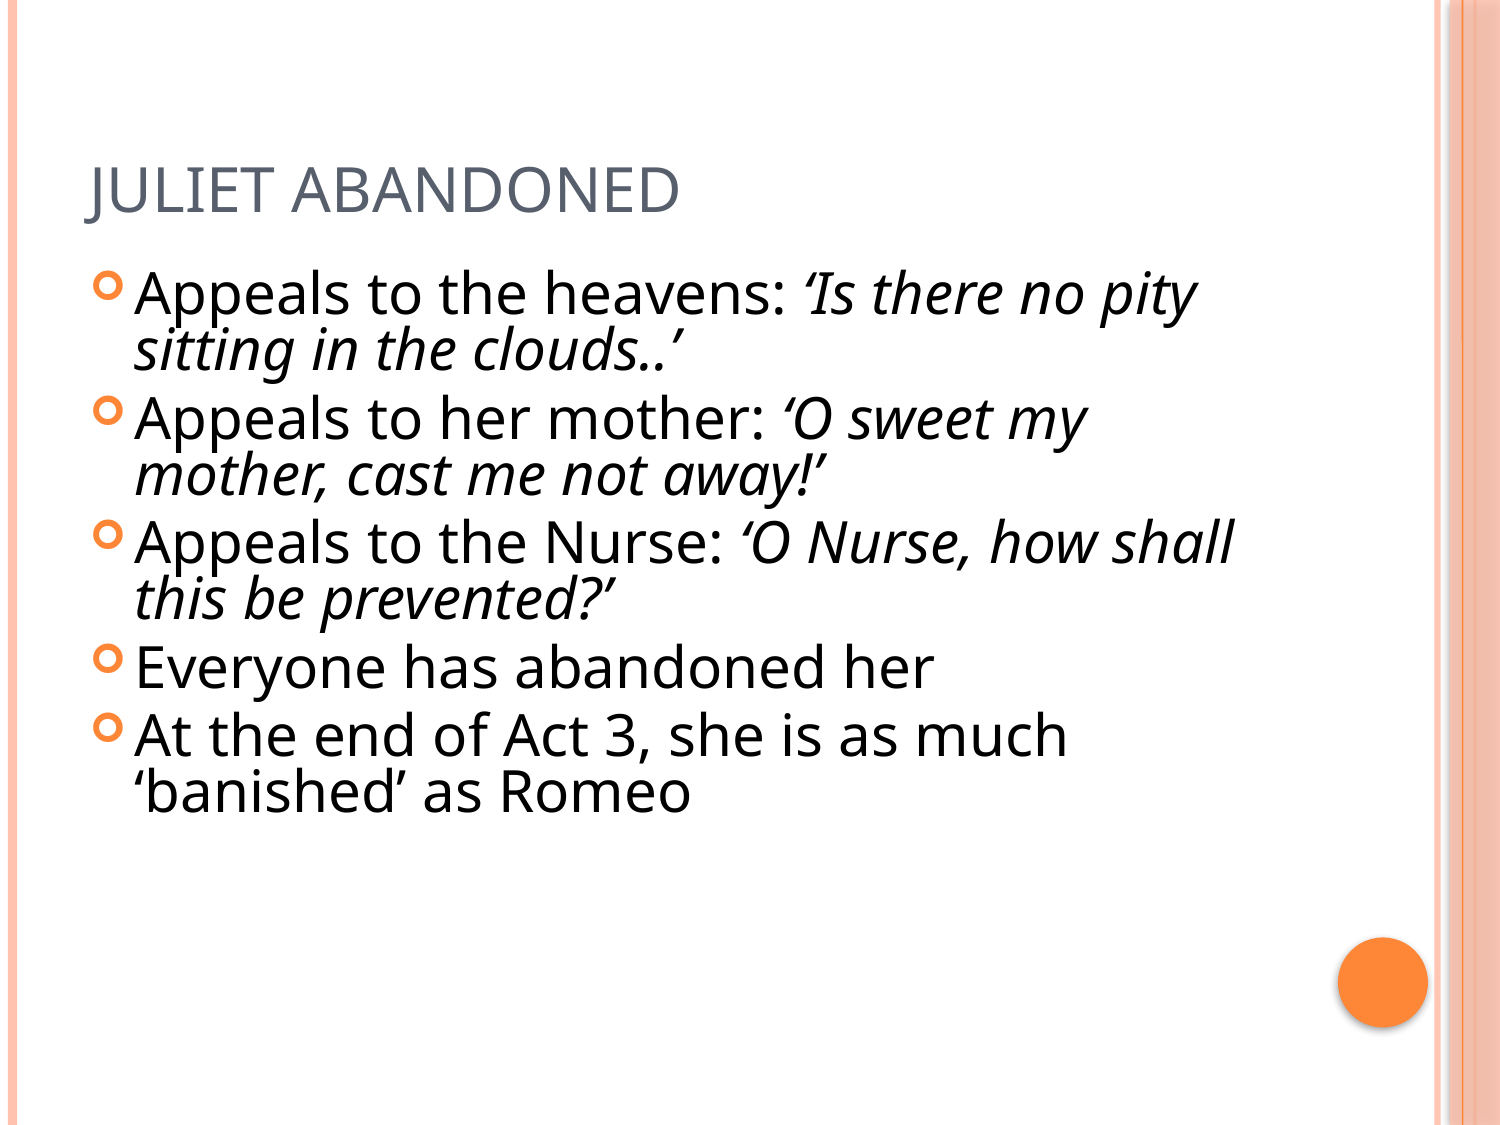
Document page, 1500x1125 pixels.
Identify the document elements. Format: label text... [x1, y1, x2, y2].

title Juliet Abandoned [75, 45, 1300, 233]
list Appeals to the heavens: ‘Is there no pity sitting in the clouds..’ Appeals to her mother: ‘O sweet my mother, cast me not away!’ Appeals to the Nurse: ‘O Nurse, how shall this be prevented?’ Everyone has abandoned her At the end of Act 3, she is as much ‘banished’ as Romeo [75, 262, 1300, 1062]
